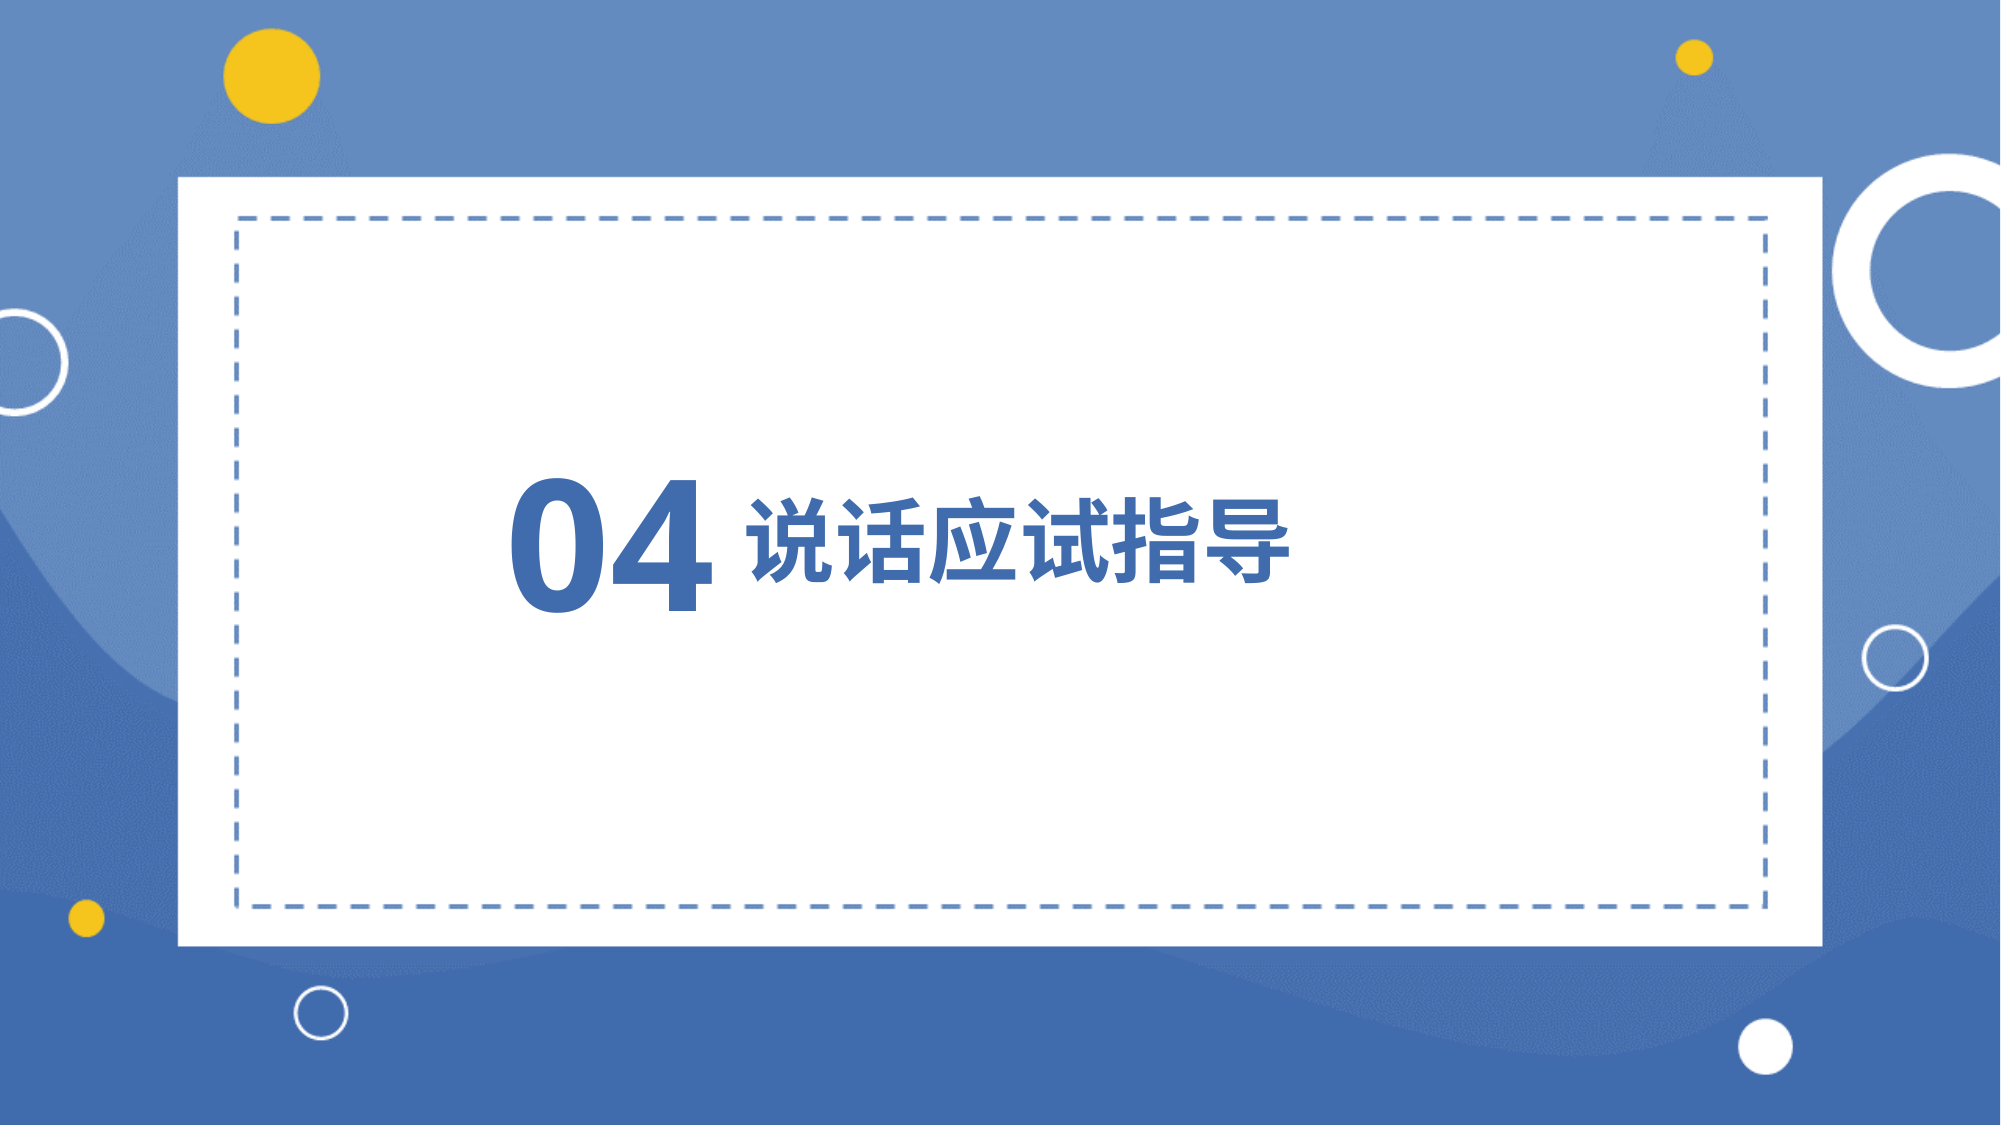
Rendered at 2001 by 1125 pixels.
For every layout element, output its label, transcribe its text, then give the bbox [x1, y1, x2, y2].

picture [0, 0, 2001, 1125]
text_box 说话应试指导 [730, 476, 1310, 602]
text_box 04 [490, 420, 730, 656]
